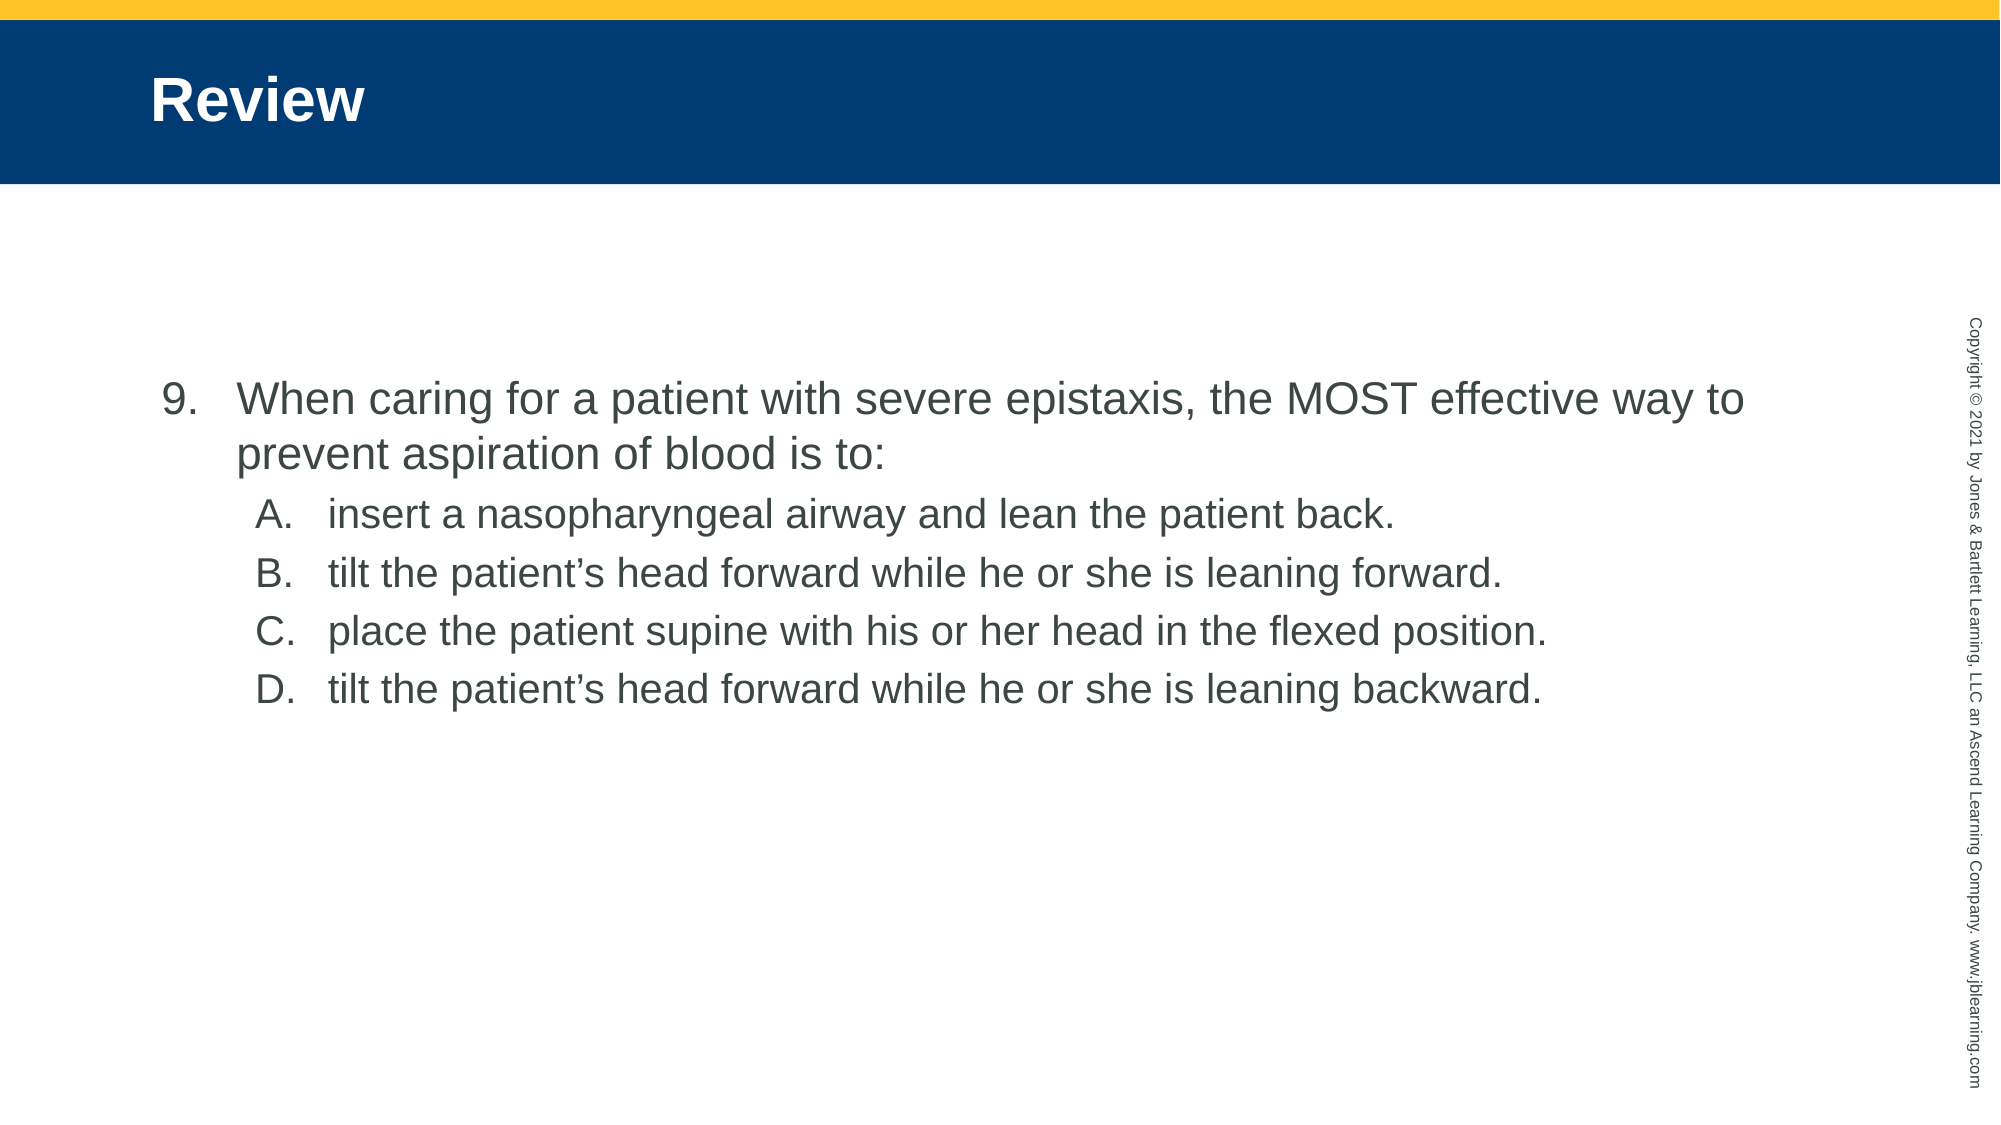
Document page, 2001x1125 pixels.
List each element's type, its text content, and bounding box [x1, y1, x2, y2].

title Review [0, 19, 2000, 185]
list When caring for a patient with severe epistaxis, the MOST effective way to prevent aspiration of blood is to: insert a nasopharyngeal airway and lean the patient back. tilt the patient’s head forward while he or she is leaning forward. place the patient supine with his or her head in the flexed position. tilt the patient’s head forward while he or she is leaning backward. [146, 361, 1859, 1016]
